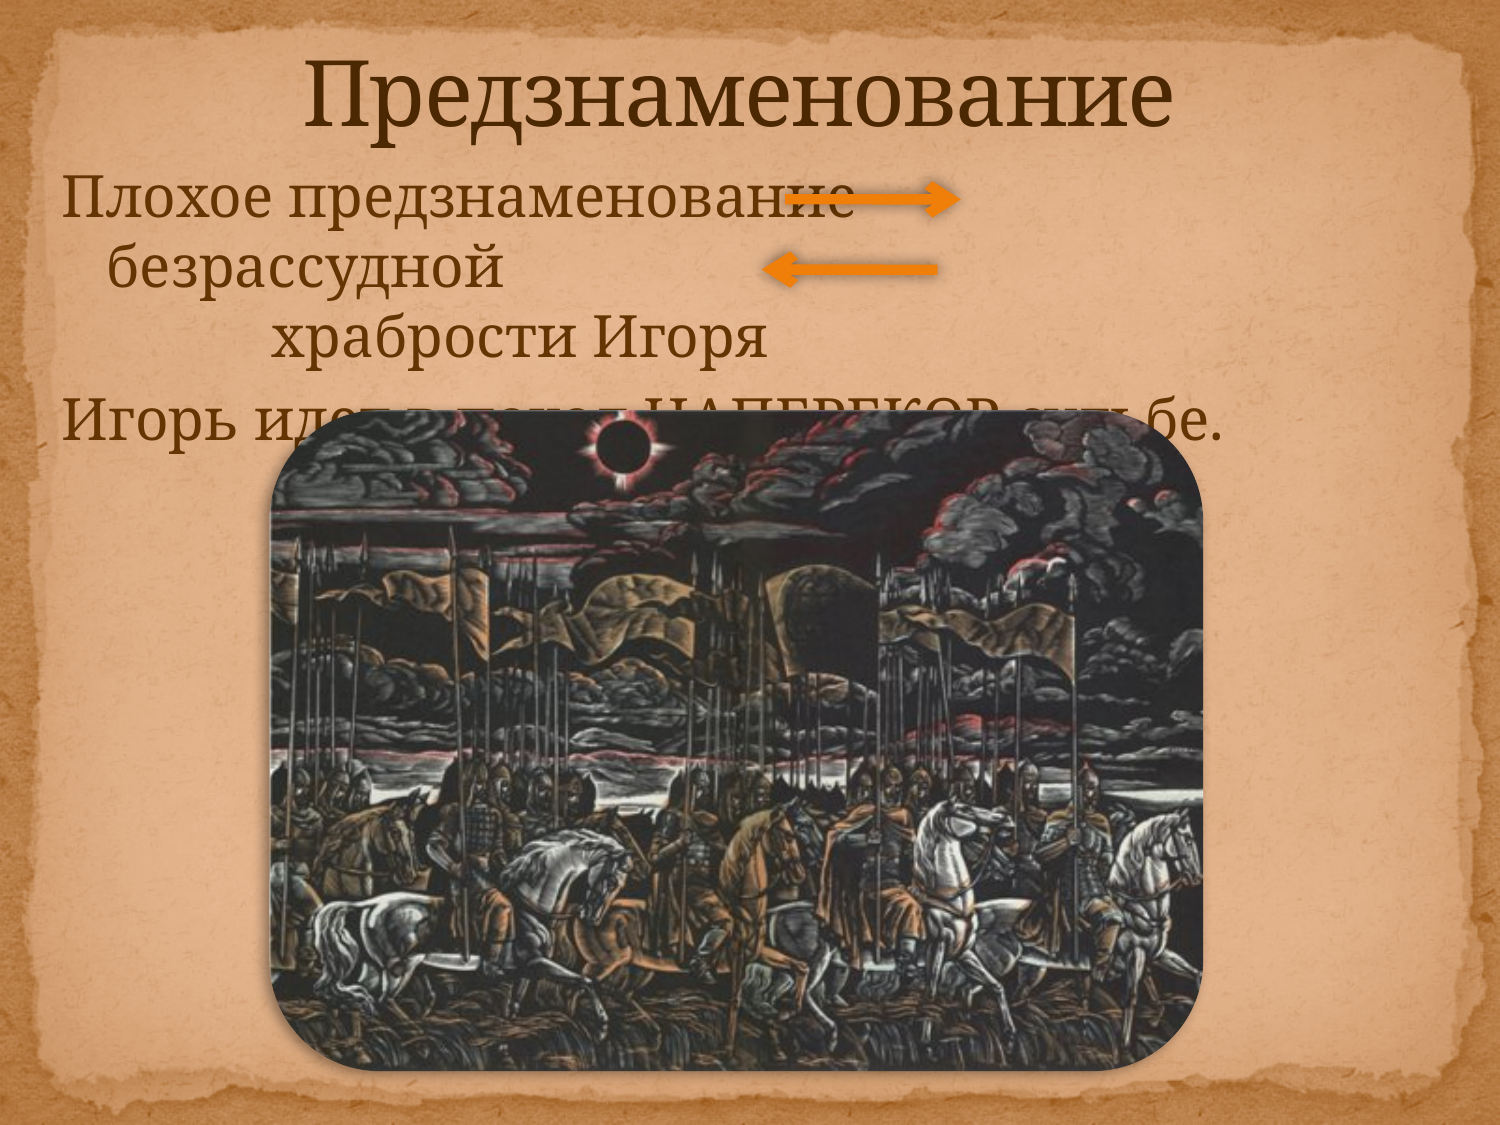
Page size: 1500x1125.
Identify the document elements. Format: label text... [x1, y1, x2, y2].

title Предзнаменование [74, 24, 1425, 152]
list Плохое предзнаменование безрассудной храбрости Игоря Игорь идет в поход НАПЕРЕКОР судьбе. [46, 152, 1454, 1090]
picture [269, 410, 1204, 1072]
